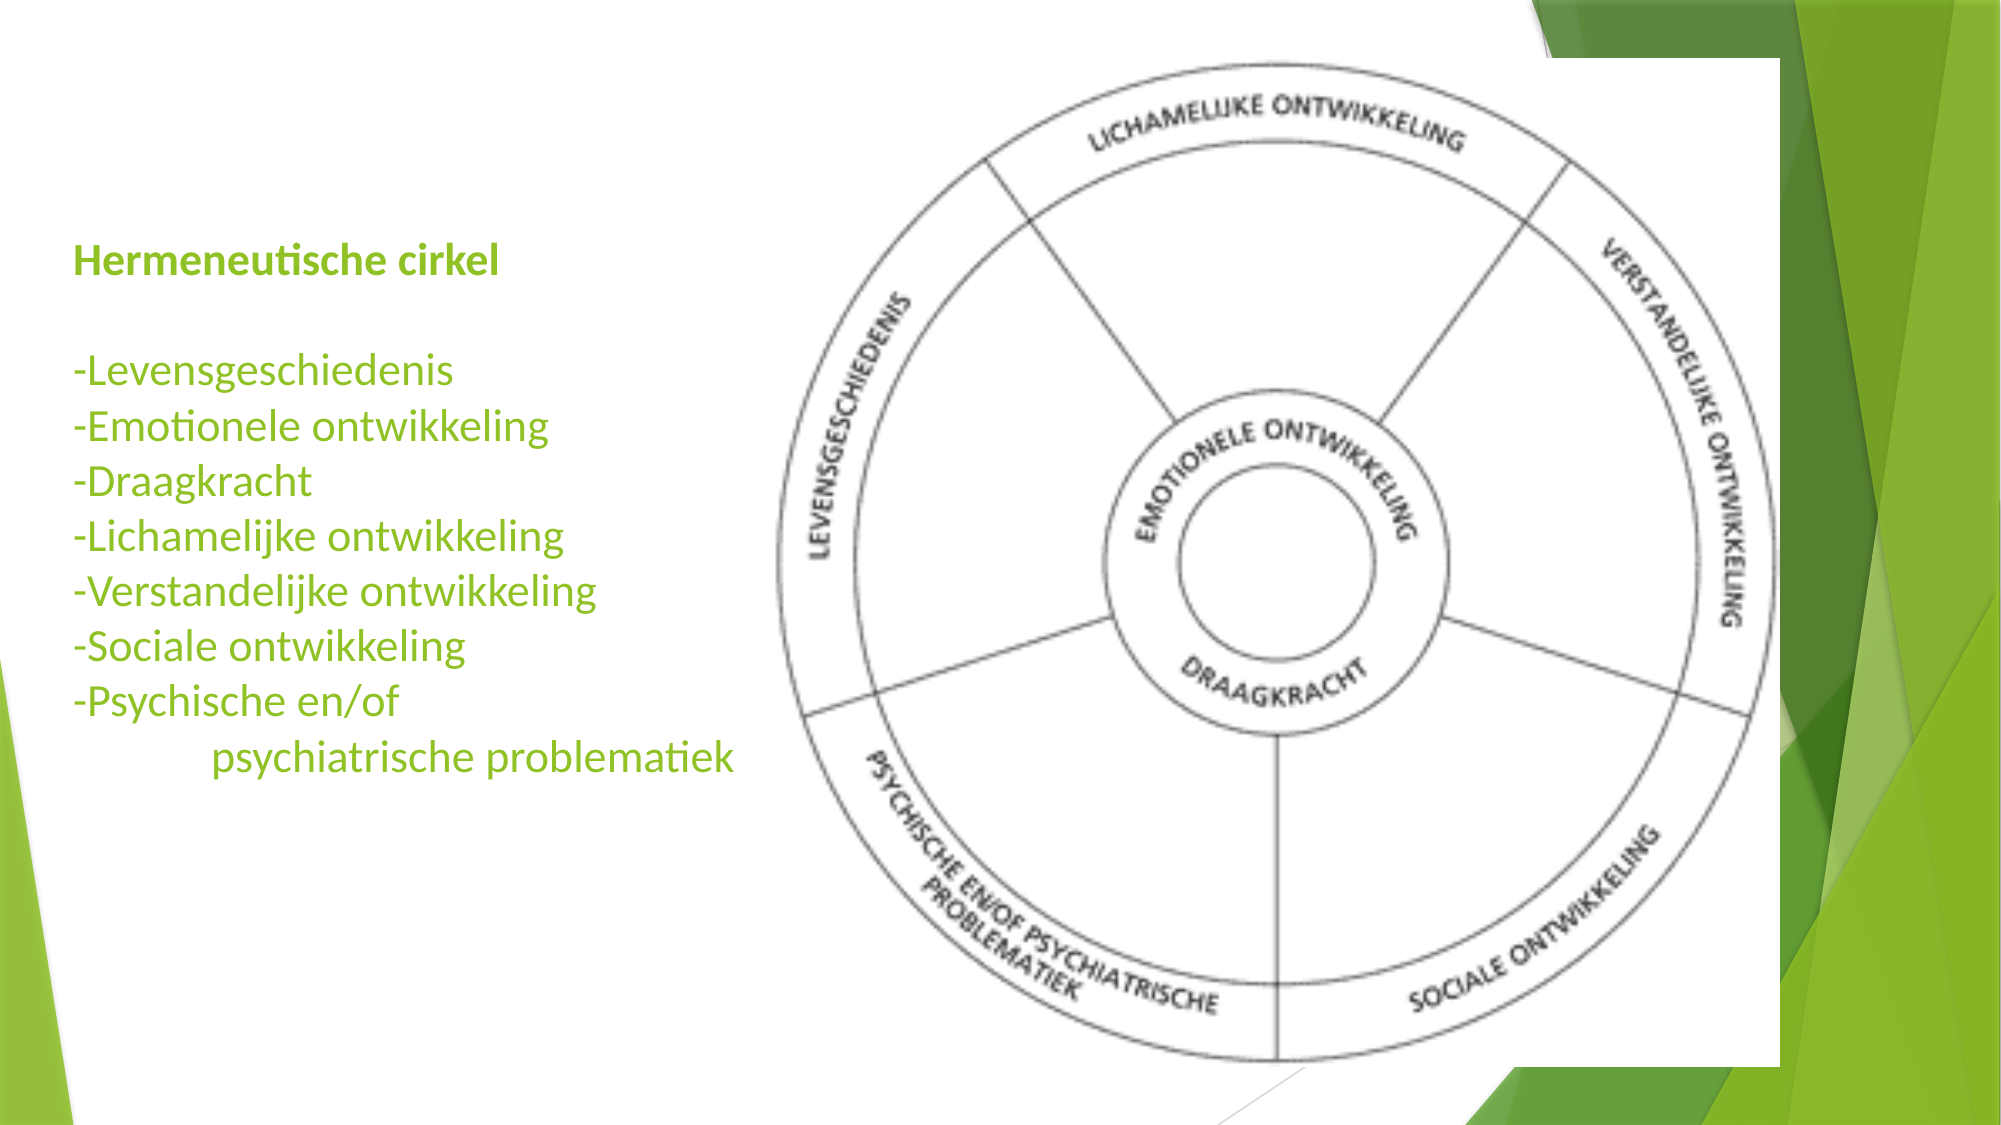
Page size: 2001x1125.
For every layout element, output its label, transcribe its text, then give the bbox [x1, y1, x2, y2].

picture [774, 57, 1781, 1068]
title Hermeneutische cirkel -Levensgeschiedenis -Emotionele ontwikkeling -Draagkracht -Lichamelijke ontwikkeling -Verstandelijke ontwikkeling -Sociale ontwikkeling -Psychische en/of psychiatrische problematiek [58, 222, 769, 903]
